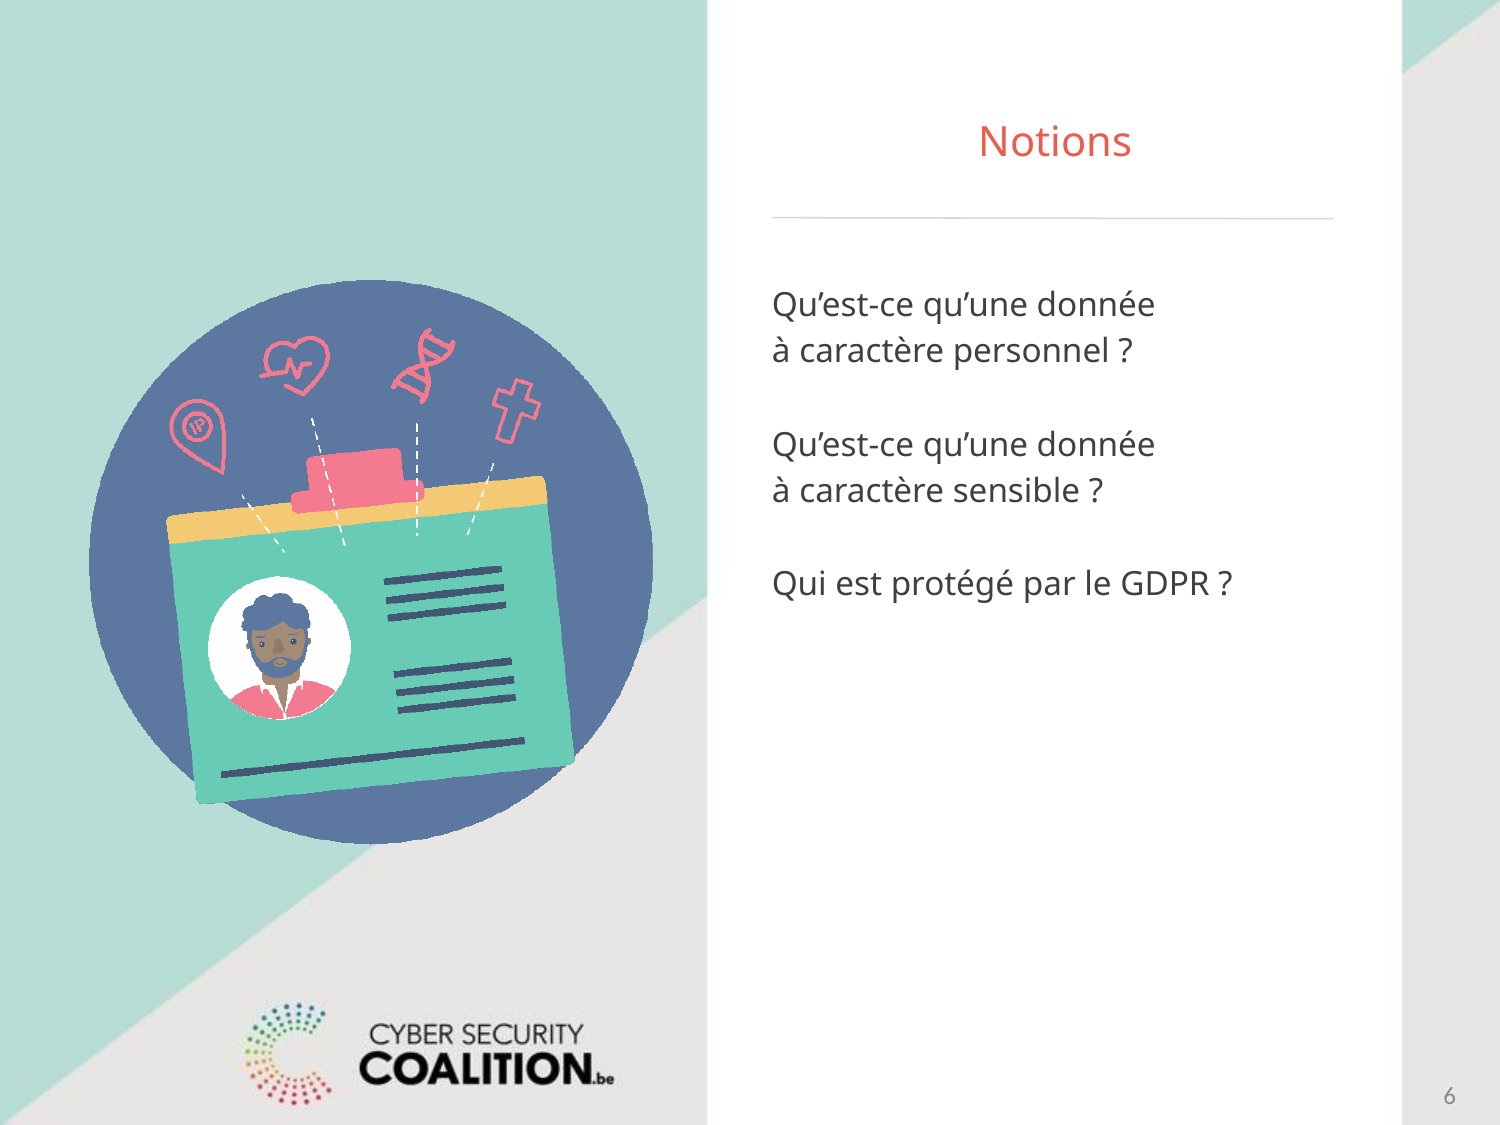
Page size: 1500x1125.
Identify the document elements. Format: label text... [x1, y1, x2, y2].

picture [0, 0, 1500, 1125]
title Notions [750, 92, 1362, 188]
slide_number ‹#› [1400, 1063, 1500, 1125]
list Qu’est-ce qu’une donnée à caractère personnel ? Qu’est-ce qu’une donnée à caractère sensible ? Qui est protégé par le GDPR ? [756, 275, 1349, 1018]
